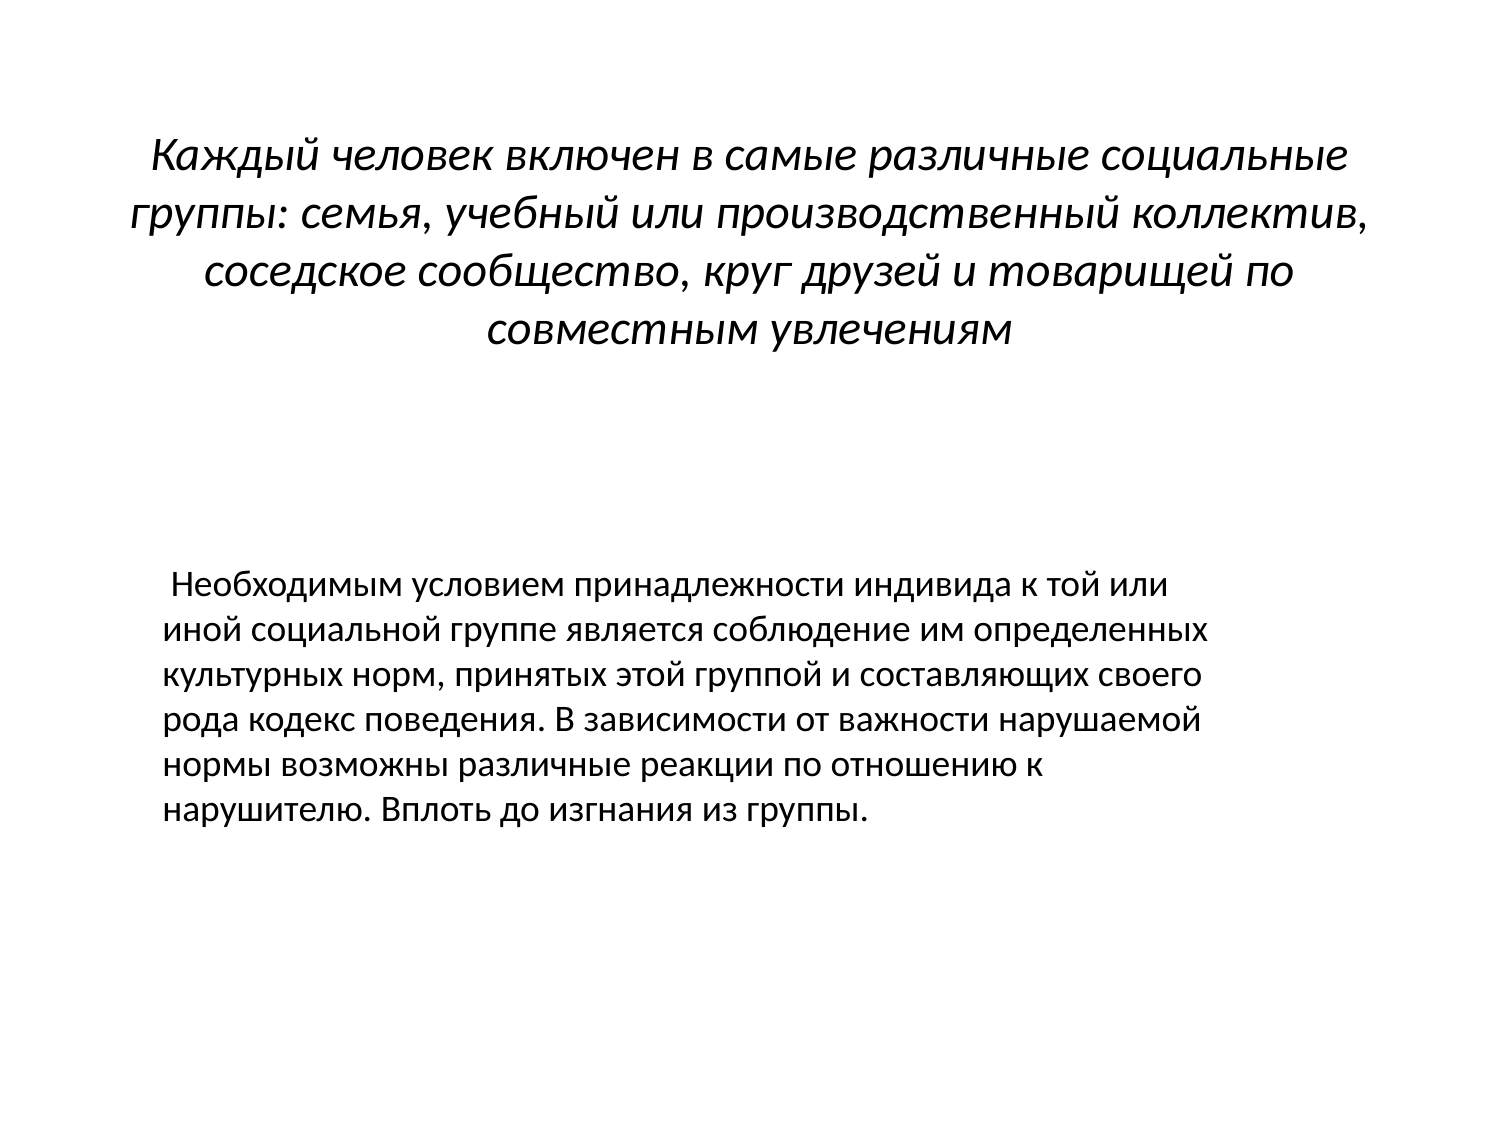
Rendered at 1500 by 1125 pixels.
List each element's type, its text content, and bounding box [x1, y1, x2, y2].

title Каждый человек включен в самые различные социальные группы: семья, учебный или производственный коллектив, соседское сообщество, круг друзей и товарищей по совместным увлечениям [75, 113, 1425, 421]
text_box Необходимым условием принадлежности индивида к той или иной социальной группе является соблюдение им определенных культурных норм, принятых этой группой и составляющих своего рода кодекс поведения. В зависимости от важности нарушаемой нормы возможны различные реакции по отношению к нарушителю. Вплоть до изгнания из группы. [147, 236, 1247, 837]
